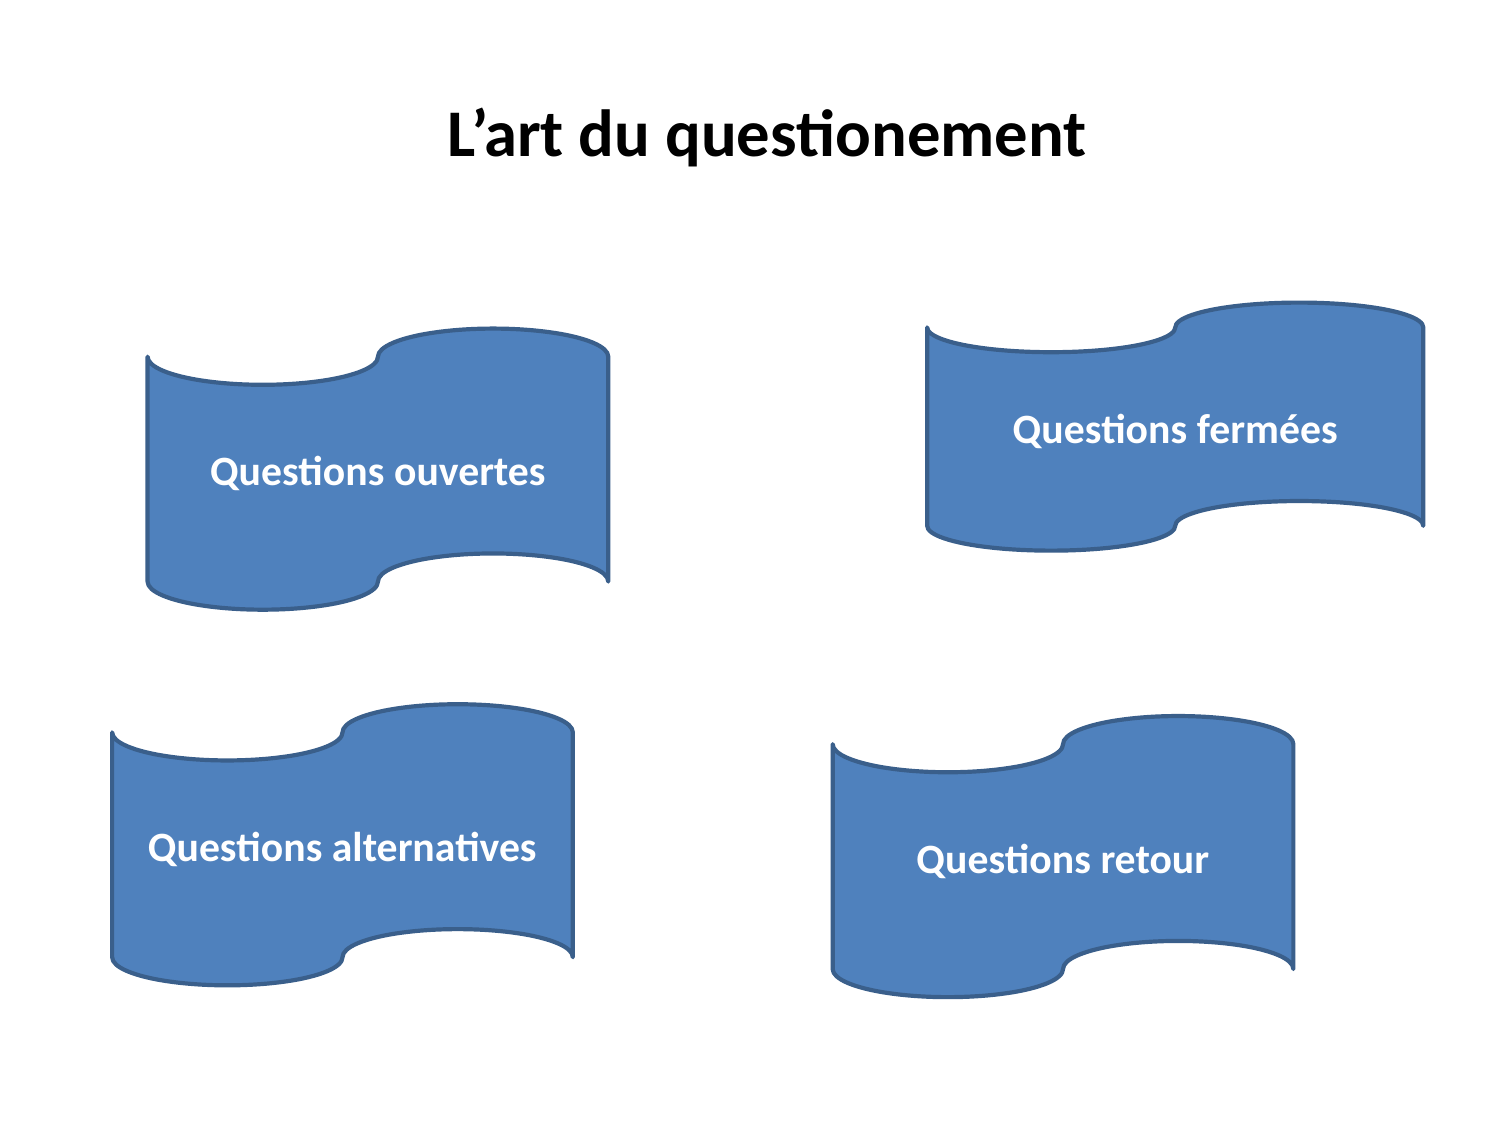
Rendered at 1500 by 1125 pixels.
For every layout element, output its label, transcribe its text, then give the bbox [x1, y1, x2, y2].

text_box L’art du questionement [175, 81, 1360, 177]
text_box Questions fermées [925, 300, 1426, 553]
text_box Questions alternatives [110, 702, 575, 988]
text_box Questions retour [830, 713, 1296, 1000]
text_box Questions ouvertes [145, 326, 611, 612]
